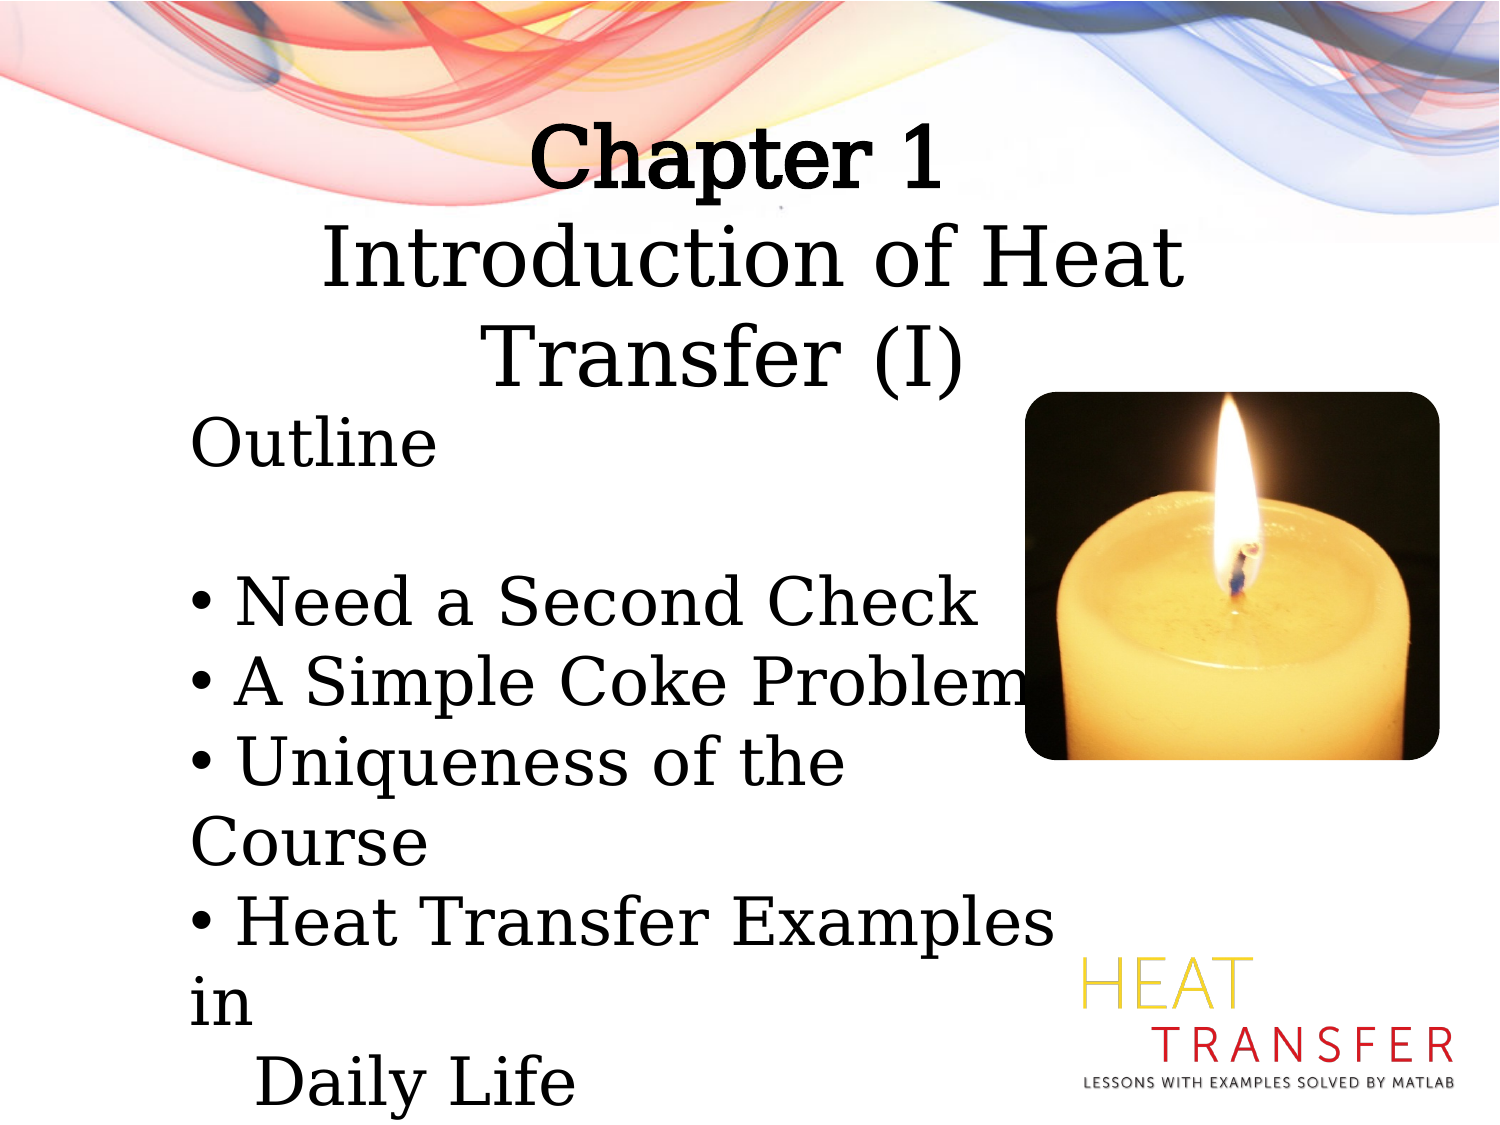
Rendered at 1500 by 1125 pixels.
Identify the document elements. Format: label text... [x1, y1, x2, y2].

text_box Chapter 1 Introduction of Heat Transfer (I) [108, 95, 1371, 411]
picture [1024, 391, 1440, 761]
picture [1084, 946, 1464, 1093]
text_box Outline Need a Second Check A Simple Coke Problem Uniqueness of the Course Heat Transfer Examples in Daily Life Structure of the Book [174, 391, 1084, 1125]
picture [0, 1, 1499, 243]
